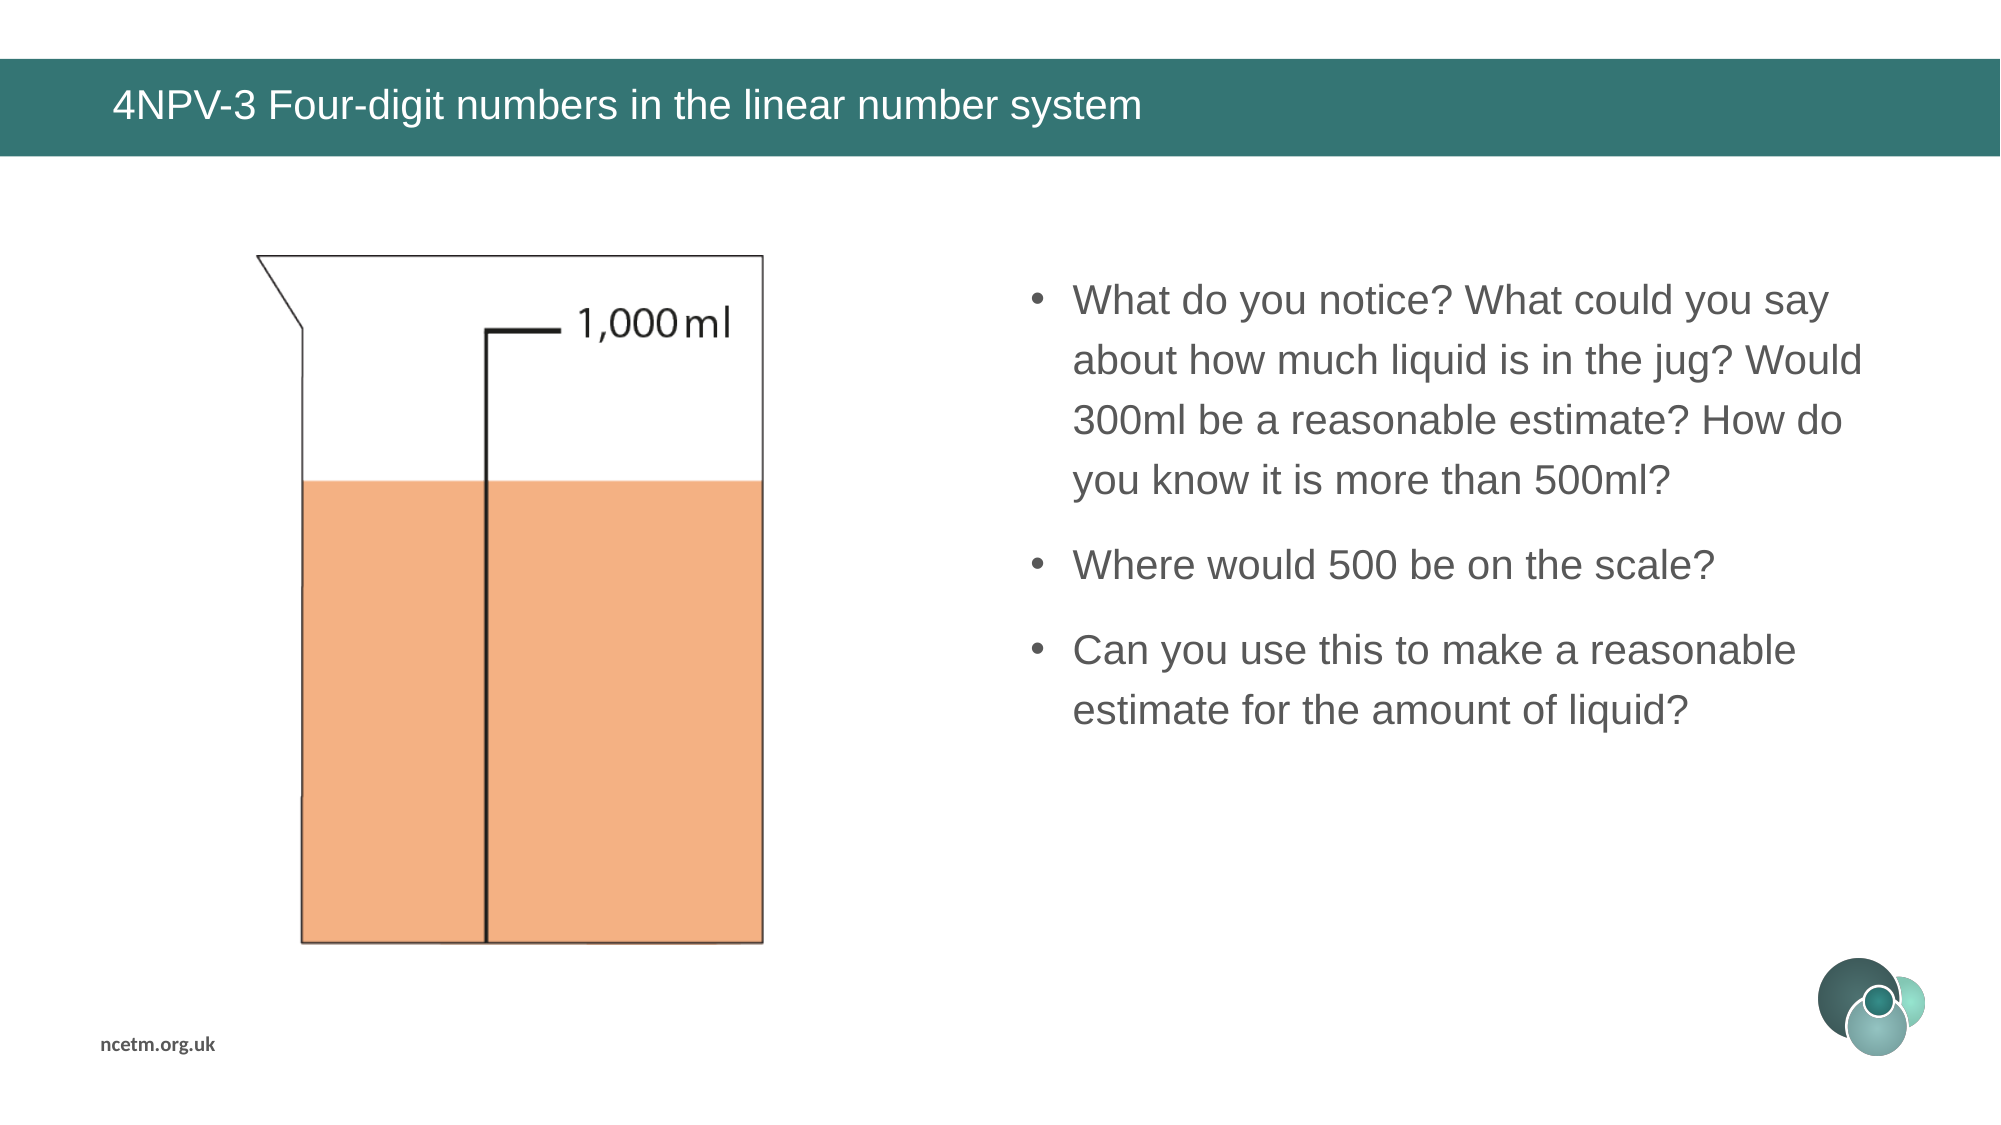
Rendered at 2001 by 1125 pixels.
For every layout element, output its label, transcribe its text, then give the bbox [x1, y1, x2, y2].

text_box What do you notice? What could you say about how much liquid is in the jug? Would 300ml be a reasonable estimate? How do you know it is more than 500ml? Where would 500 be on the scale? Can you use this to make a reasonable estimate for the amount of liquid? [1060, 255, 1900, 928]
title 4NPV-3 Four-digit numbers in the linear number system [97, 76, 1945, 147]
picture [1818, 958, 1925, 1056]
picture [0, 255, 1060, 945]
